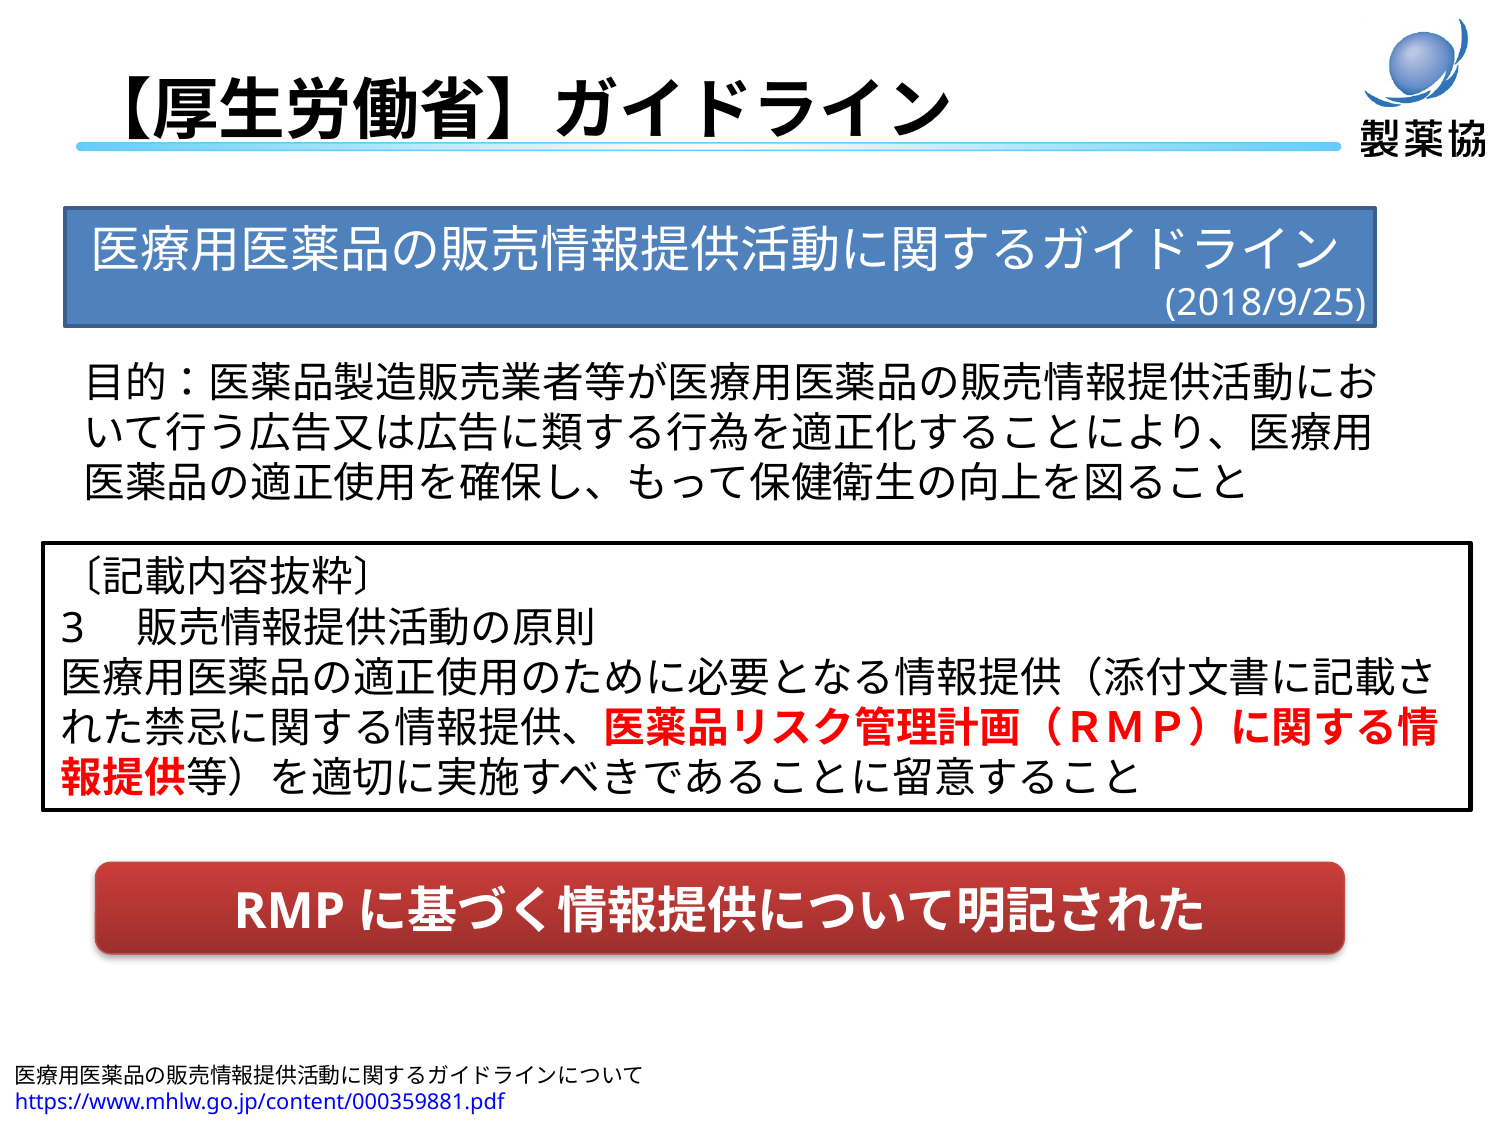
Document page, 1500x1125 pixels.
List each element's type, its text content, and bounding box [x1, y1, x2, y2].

text_box [41, 541, 1473, 812]
text_box 目的：医薬品製造販売業者等が医療用医薬品の販売情報提供活動において行う広告又は広告に類する行為を適正化することにより、医療用医薬品の適正使用を確保し、もって保健衛生の向上を図ること [68, 348, 1396, 514]
text_box 医療用医薬品の販売情報提供活動に関するガイドラインについて https://www.mhlw.go.jp/content/000359881.pdf [0, 1054, 1027, 1125]
text_box 【厚生労働省】ガイドライン [70, 58, 1370, 154]
picture [1361, 18, 1485, 157]
text_box RMPに基づく情報提供について明記された [95, 862, 1345, 954]
text_box 医療用医薬品の販売情報提供活動に関するガイドライン (2018/9/25) [75, 210, 1381, 331]
text_box [63, 206, 1377, 328]
